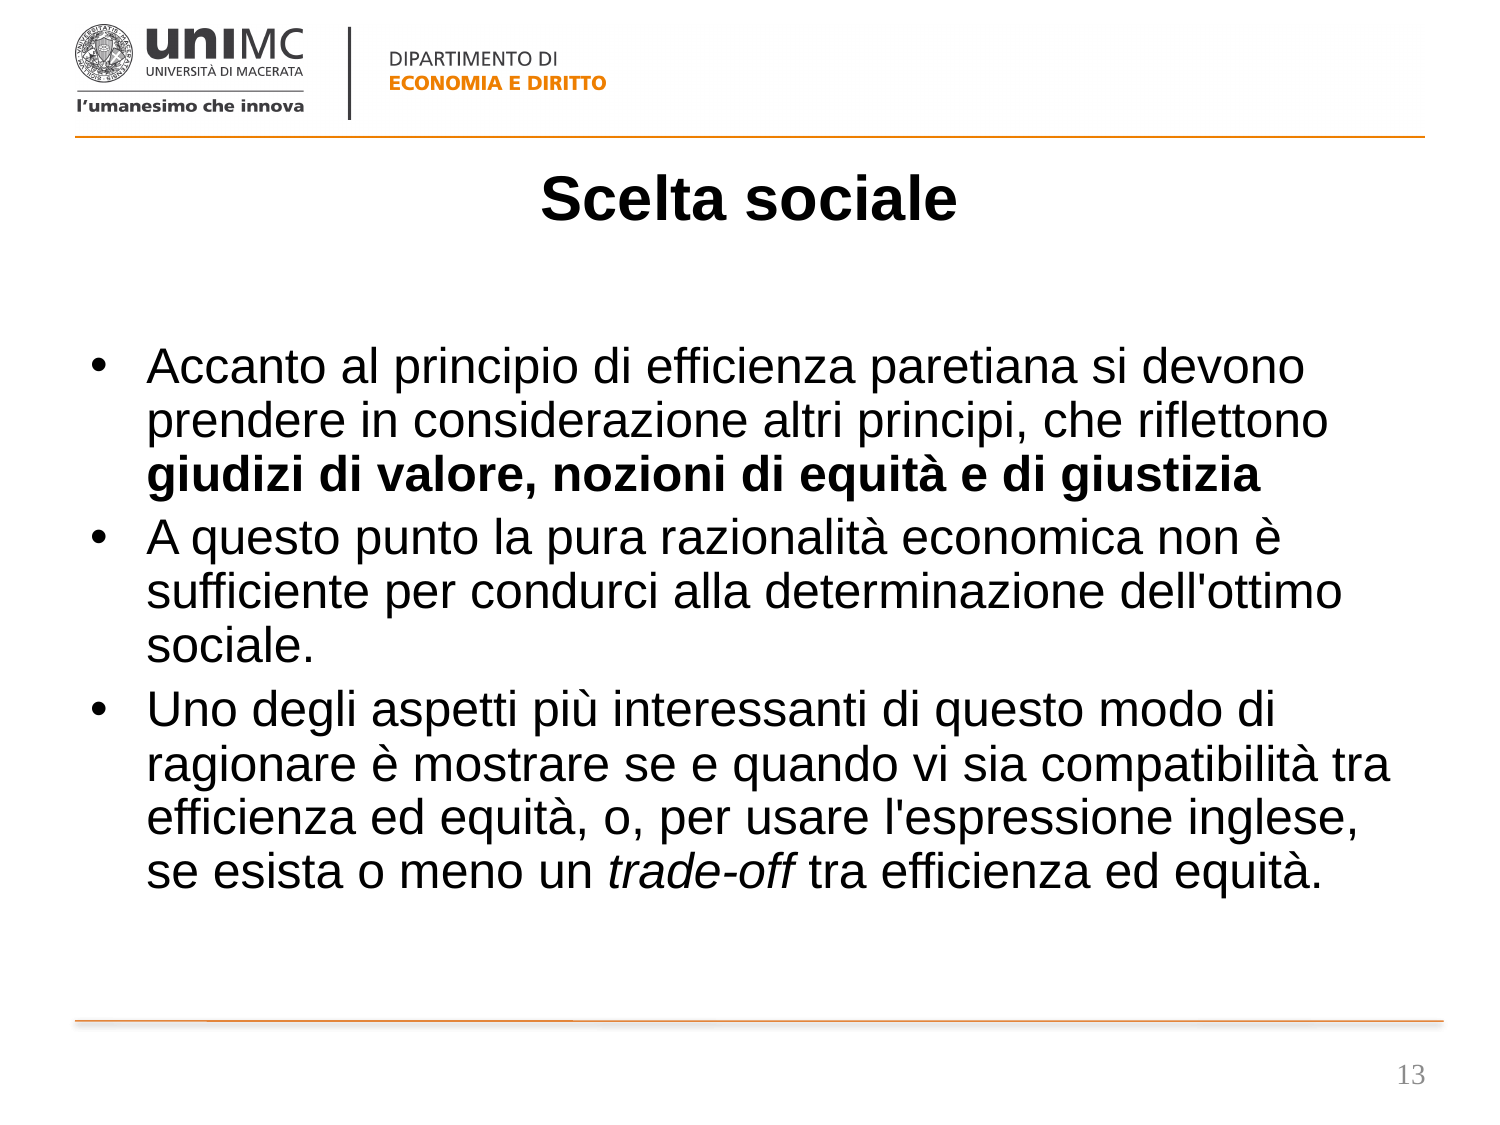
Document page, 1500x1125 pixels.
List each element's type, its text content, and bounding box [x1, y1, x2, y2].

picture [75, 24, 1425, 138]
list Accanto al principio di efficienza paretiana si devono prendere in considerazione altri principi, che riflettono giudizi di valore, nozioni di equità e di giustizia A questo punto la pura razionalità economica non è sufficiente per condurci alla determinazione dell'ottimo sociale. Uno degli aspetti più interessanti di questo modo di ragionare è mostrare se e quando vi sia compatibilità tra efficienza ed equità, o, per usare l'espressione inglese, se esista o meno un trade-off tra efficienza ed equità. [75, 262, 1425, 1005]
slide_number 13 [1091, 1042, 1442, 1103]
title Scelta sociale [75, 149, 1425, 241]
